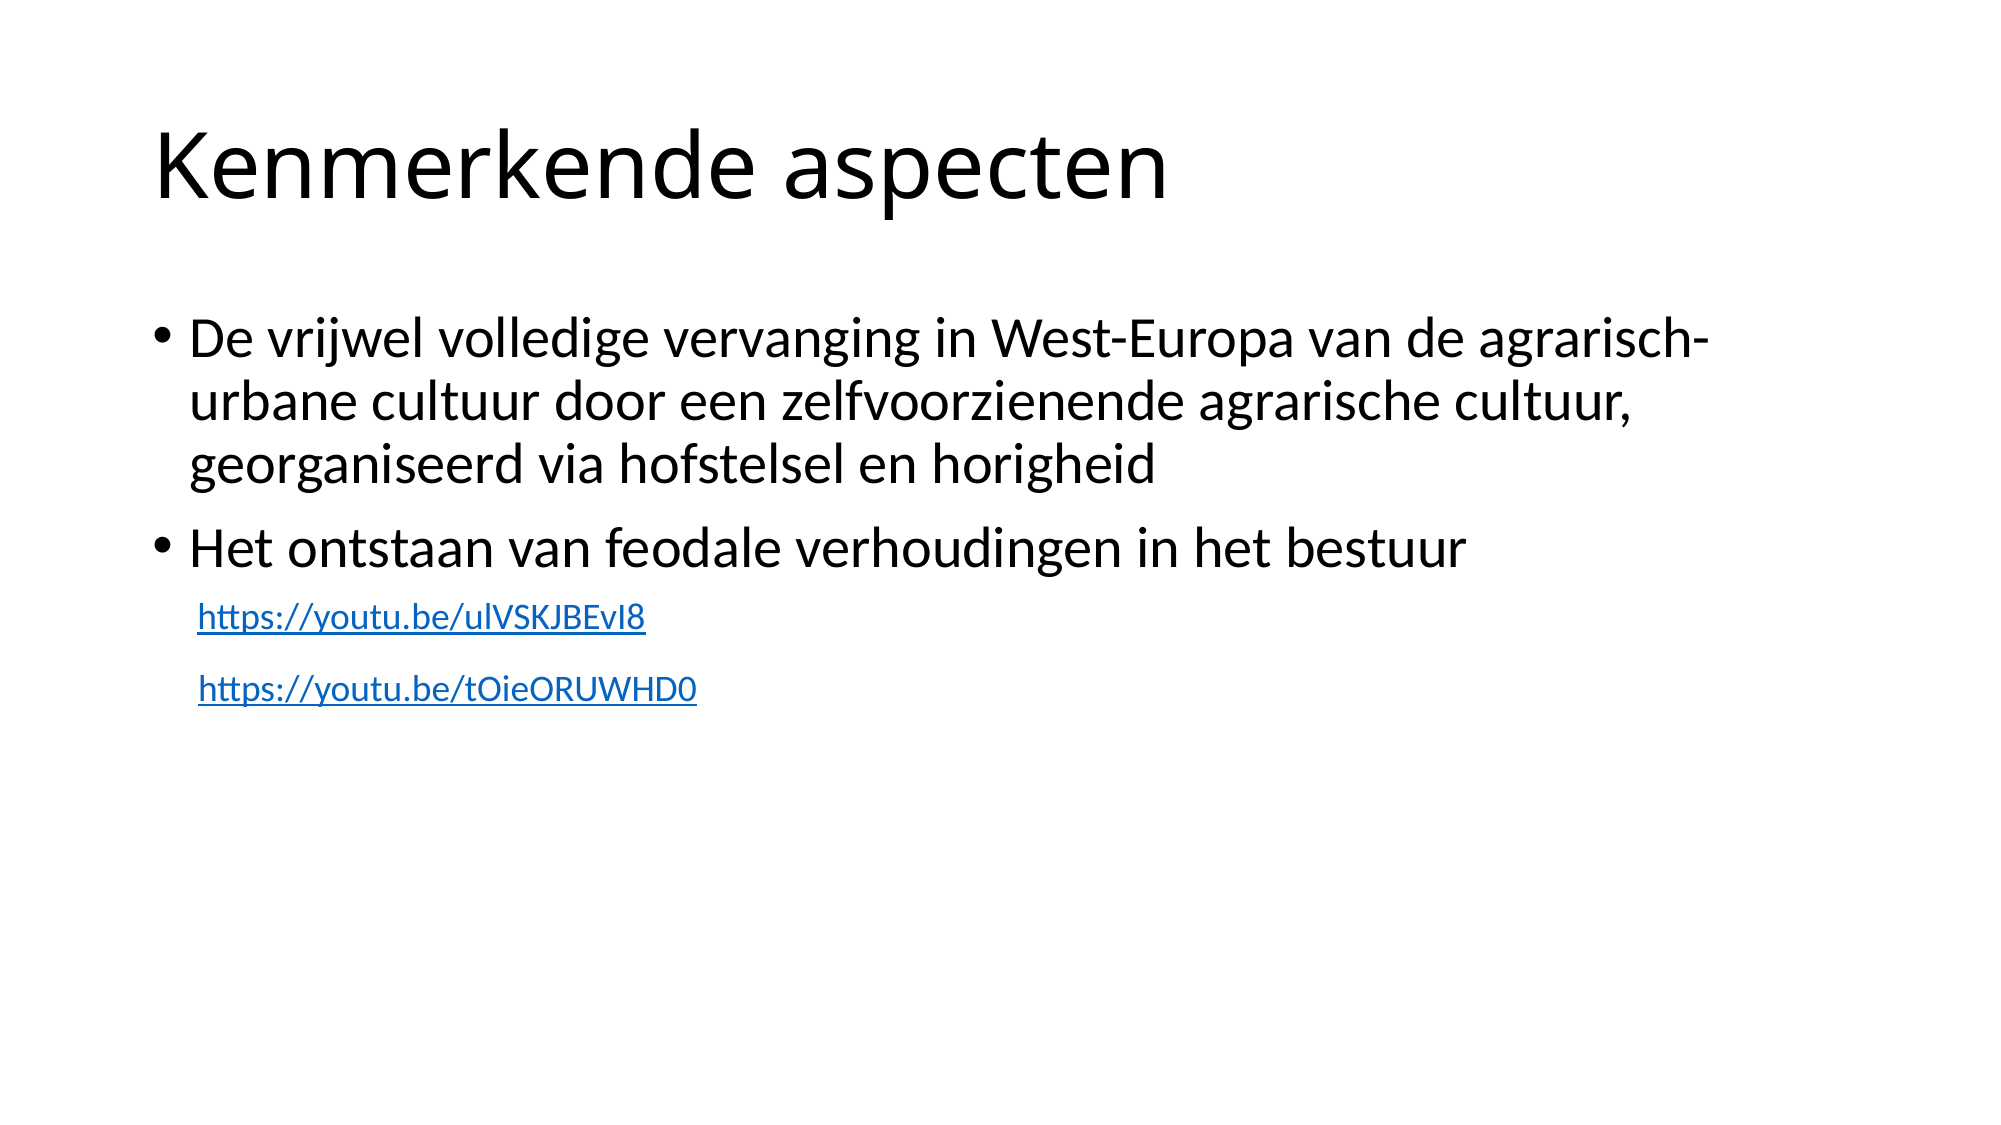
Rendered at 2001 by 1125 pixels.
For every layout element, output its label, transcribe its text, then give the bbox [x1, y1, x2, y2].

text_box https://youtu.be/ulVSKJBEvI8 [182, 584, 662, 645]
title Kenmerkende aspecten [137, 59, 1863, 278]
text_box https://youtu.be/tOieORUWHD0 [183, 656, 713, 717]
list De vrijwel volledige vervanging in West-Europa van de agrarisch-urbane cultuur door een zelfvoorzienende agrarische cultuur, georganiseerd via hofstelsel en horigheid Het ontstaan van feodale verhoudingen in het bestuur [137, 299, 1863, 1014]
